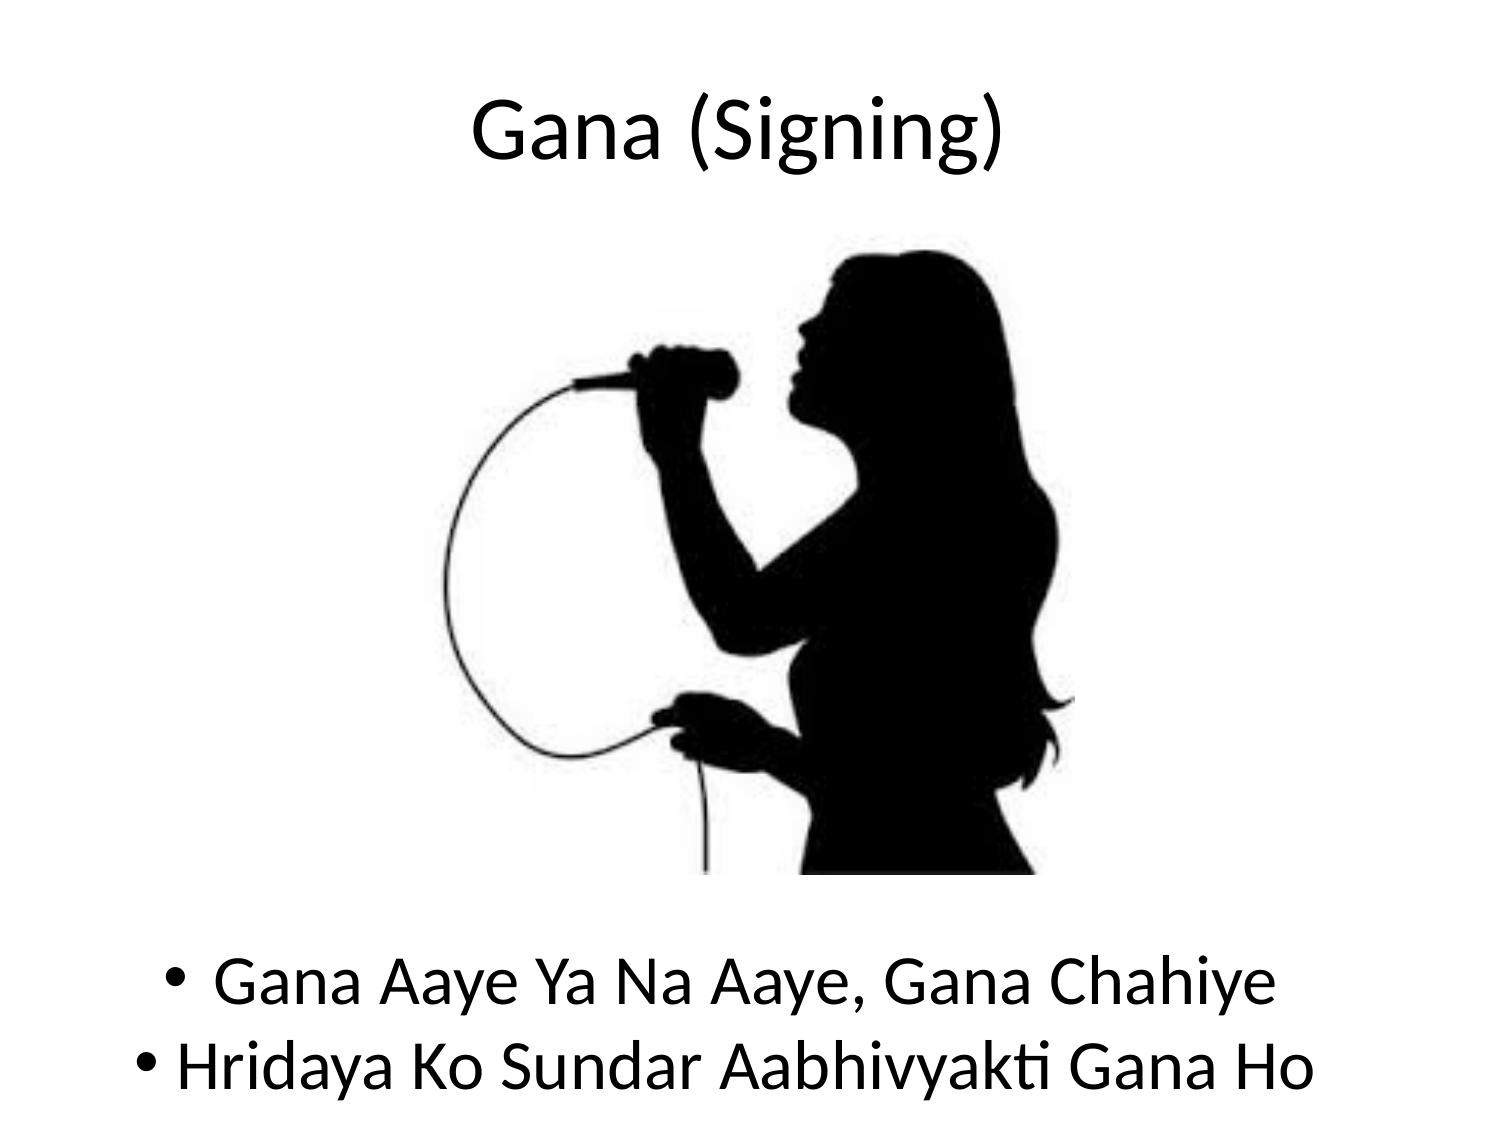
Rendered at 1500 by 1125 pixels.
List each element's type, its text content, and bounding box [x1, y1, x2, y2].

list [387, 187, 1076, 876]
text_box Gana Aaye Ya Na Aaye, Gana Chahiye Hridaya Ko Sundar Aabhivyakti Gana Ho [62, 924, 1413, 1113]
title Gana (Signing) [75, 45, 1425, 200]
